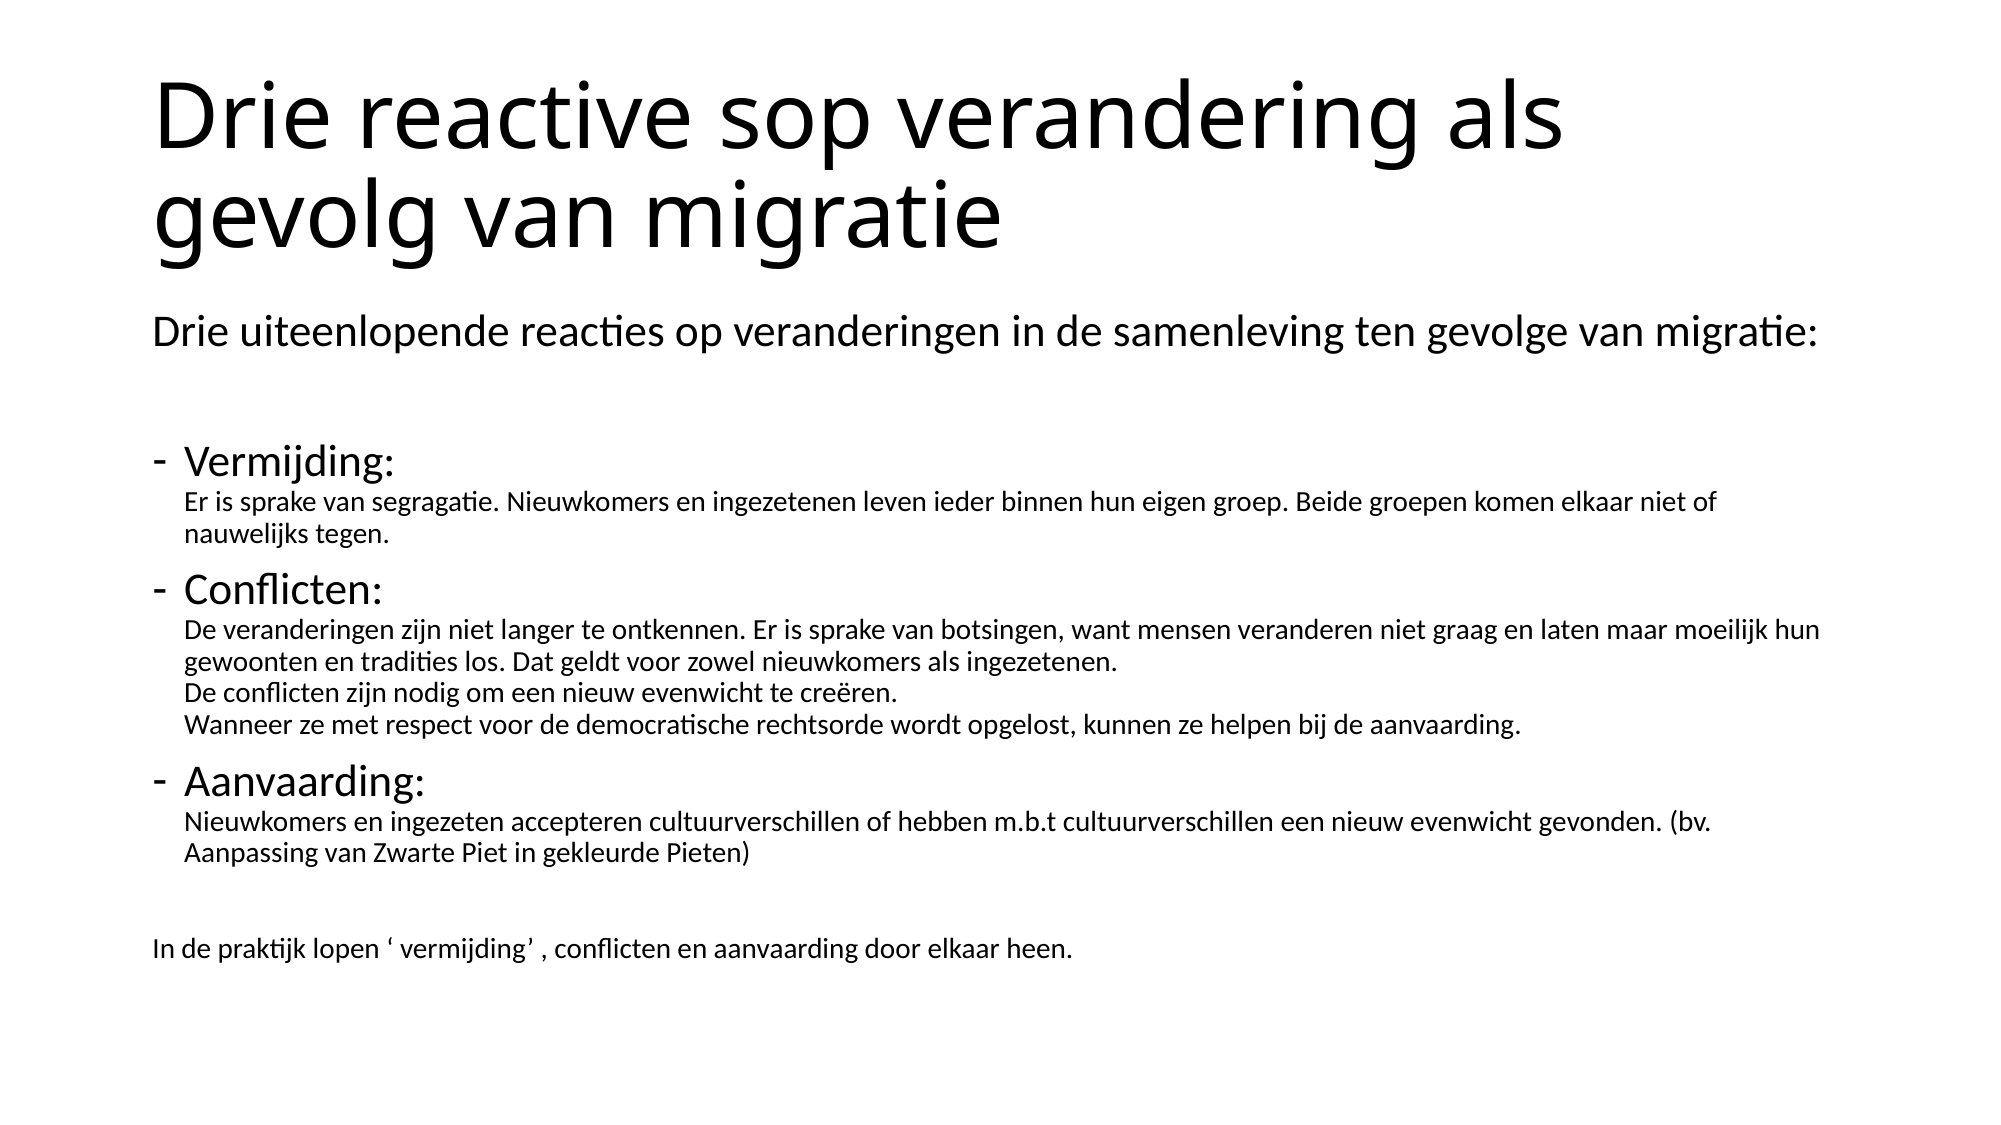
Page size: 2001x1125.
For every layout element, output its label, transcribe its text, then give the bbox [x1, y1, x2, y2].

title Drie reactive sop verandering als gevolg van migratie [137, 59, 1863, 278]
list Drie uiteenlopende reacties op veranderingen in de samenleving ten gevolge van migratie: Vermijding: Er is sprake van segragatie. Nieuwkomers en ingezetenen leven ieder binnen hun eigen groep. Beide groepen komen elkaar niet of nauwelijks tegen. Conflicten: De veranderingen zijn niet langer te ontkennen. Er is sprake van botsingen, want mensen veranderen niet graag en laten maar moeilijk hun gewoonten en tradities los. Dat geldt voor zowel nieuwkomers als ingezetenen. De conflicten zijn nodig om een nieuw evenwicht te creëren. Wanneer ze met respect voor de democratische rechtsorde wordt opgelost, kunnen ze helpen bij de aanvaarding. Aanvaarding: Nieuwkomers en ingezeten accepteren cultuurverschillen of hebben m.b.t cultuurverschillen een nieuw evenwicht gevonden. (bv. Aanpassing van Zwarte Piet in gekleurde Pieten) In de praktijk lopen ‘ vermijding’ , conflicten en aanvaarding door elkaar heen. [137, 299, 1863, 1014]
